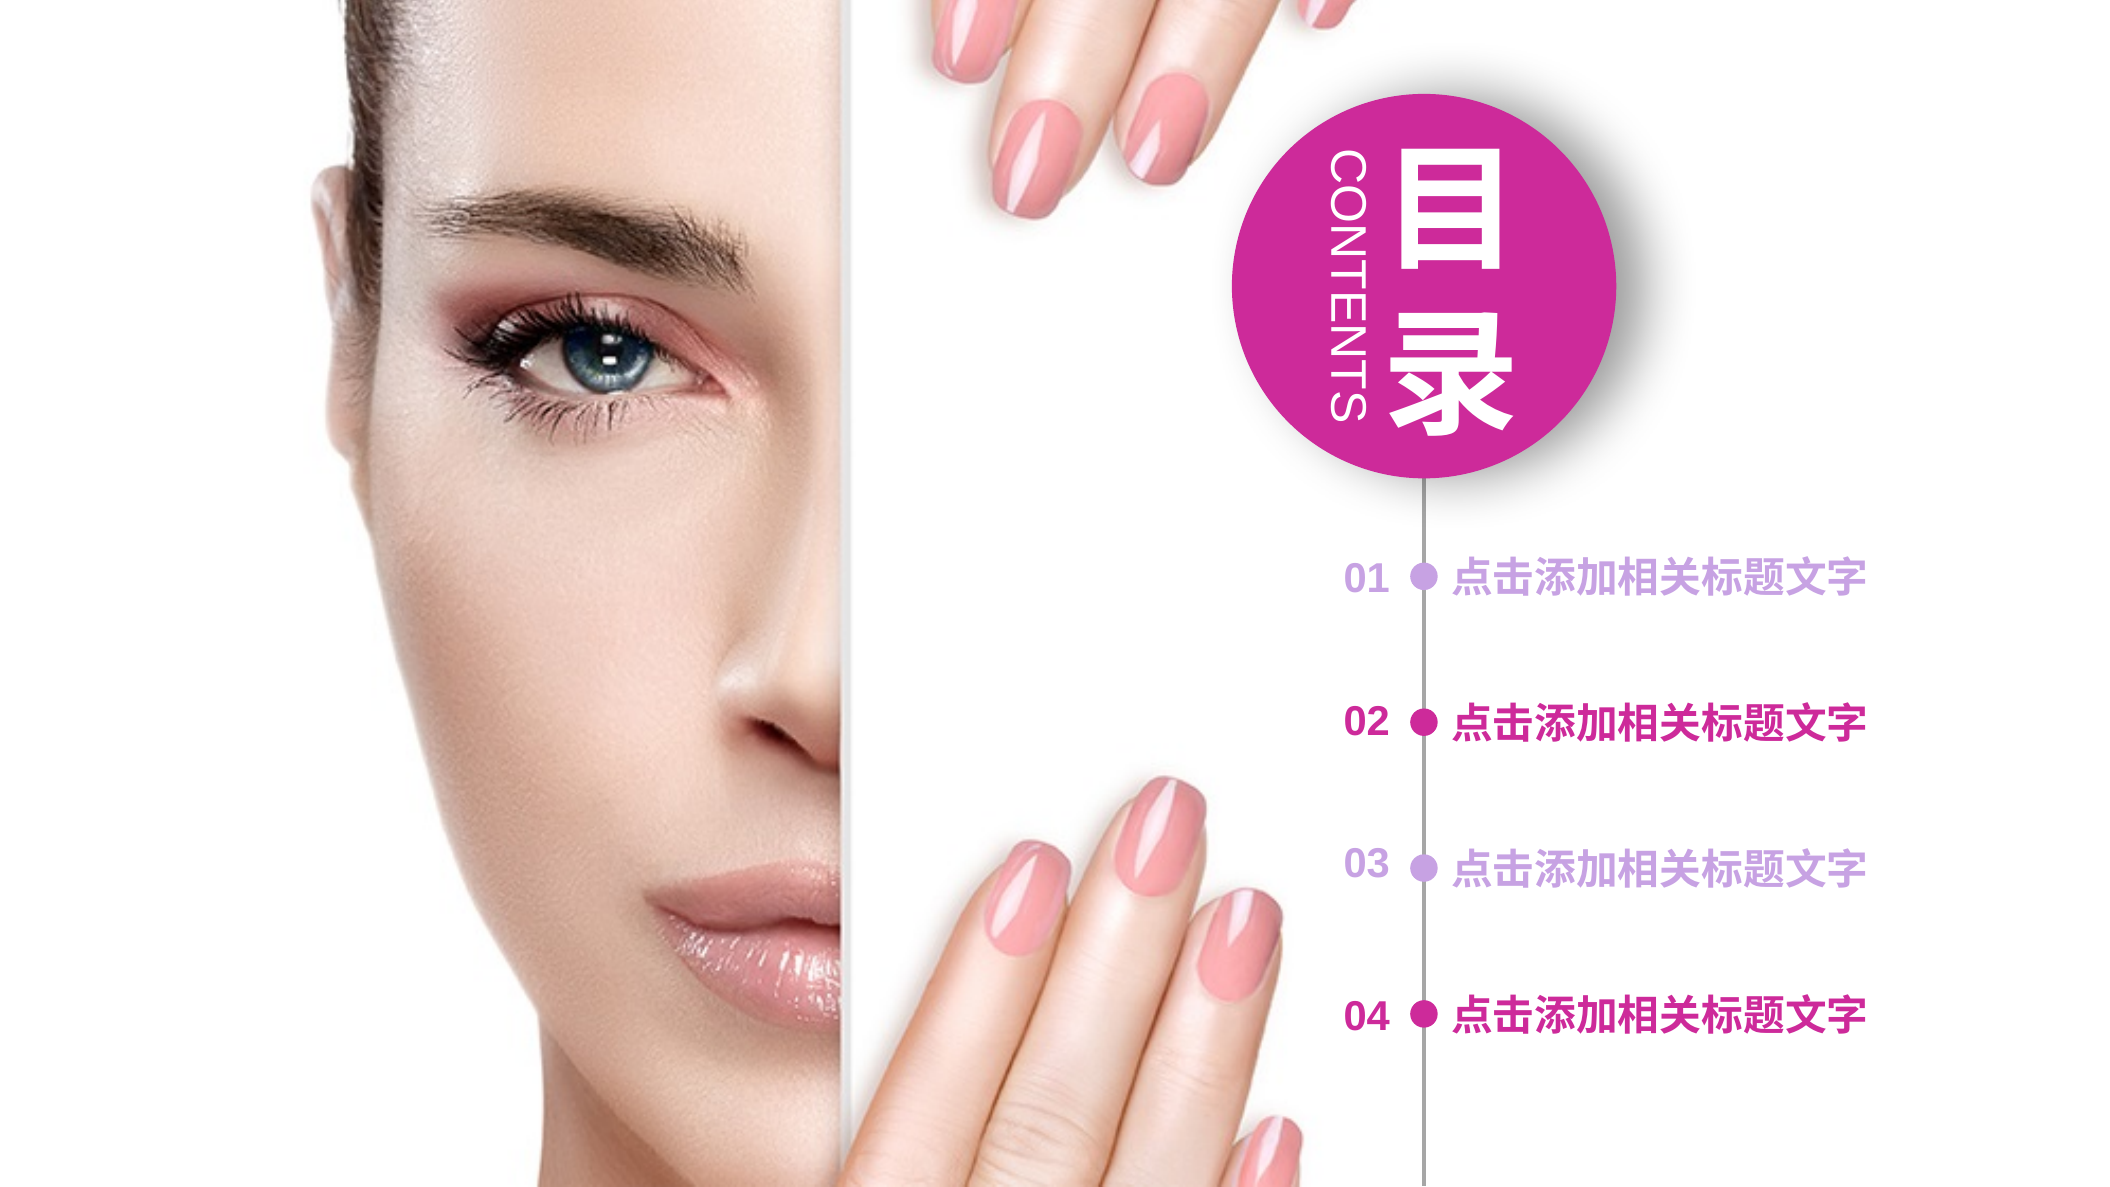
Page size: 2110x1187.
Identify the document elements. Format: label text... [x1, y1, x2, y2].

text_box 点击添加相关标题文字 [1451, 551, 1957, 602]
text_box 点击添加相关标题文字 [1451, 988, 1957, 1039]
text_box [1425, 561, 1439, 591]
text_box [1409, 853, 1423, 883]
text_box [1409, 561, 1423, 591]
text_box [1409, 707, 1423, 737]
text_box 目 录 [1389, 107, 1423, 465]
text_box [1425, 999, 1439, 1029]
text_box [1425, 465, 1498, 480]
text_box 04 [1300, 988, 1390, 1039]
text_box [1374, 465, 1423, 480]
text_box 目 录 [1425, 107, 1576, 465]
text_box [1425, 853, 1439, 883]
text_box 01 [1300, 551, 1390, 602]
text_box CONTENTS [1313, 99, 1389, 473]
text_box 点击添加相关标题文字 [1451, 696, 1957, 748]
text_box [1576, 166, 1618, 406]
text_box 点击添加相关标题文字 [1451, 842, 1957, 893]
text_box [1409, 999, 1423, 1029]
text_box [1375, 92, 1497, 107]
text_box [1425, 707, 1439, 737]
text_box [0, 0, 2110, 1187]
text_box 02 [1300, 693, 1390, 744]
text_box [1230, 128, 1313, 445]
text_box 03 [1300, 836, 1390, 887]
